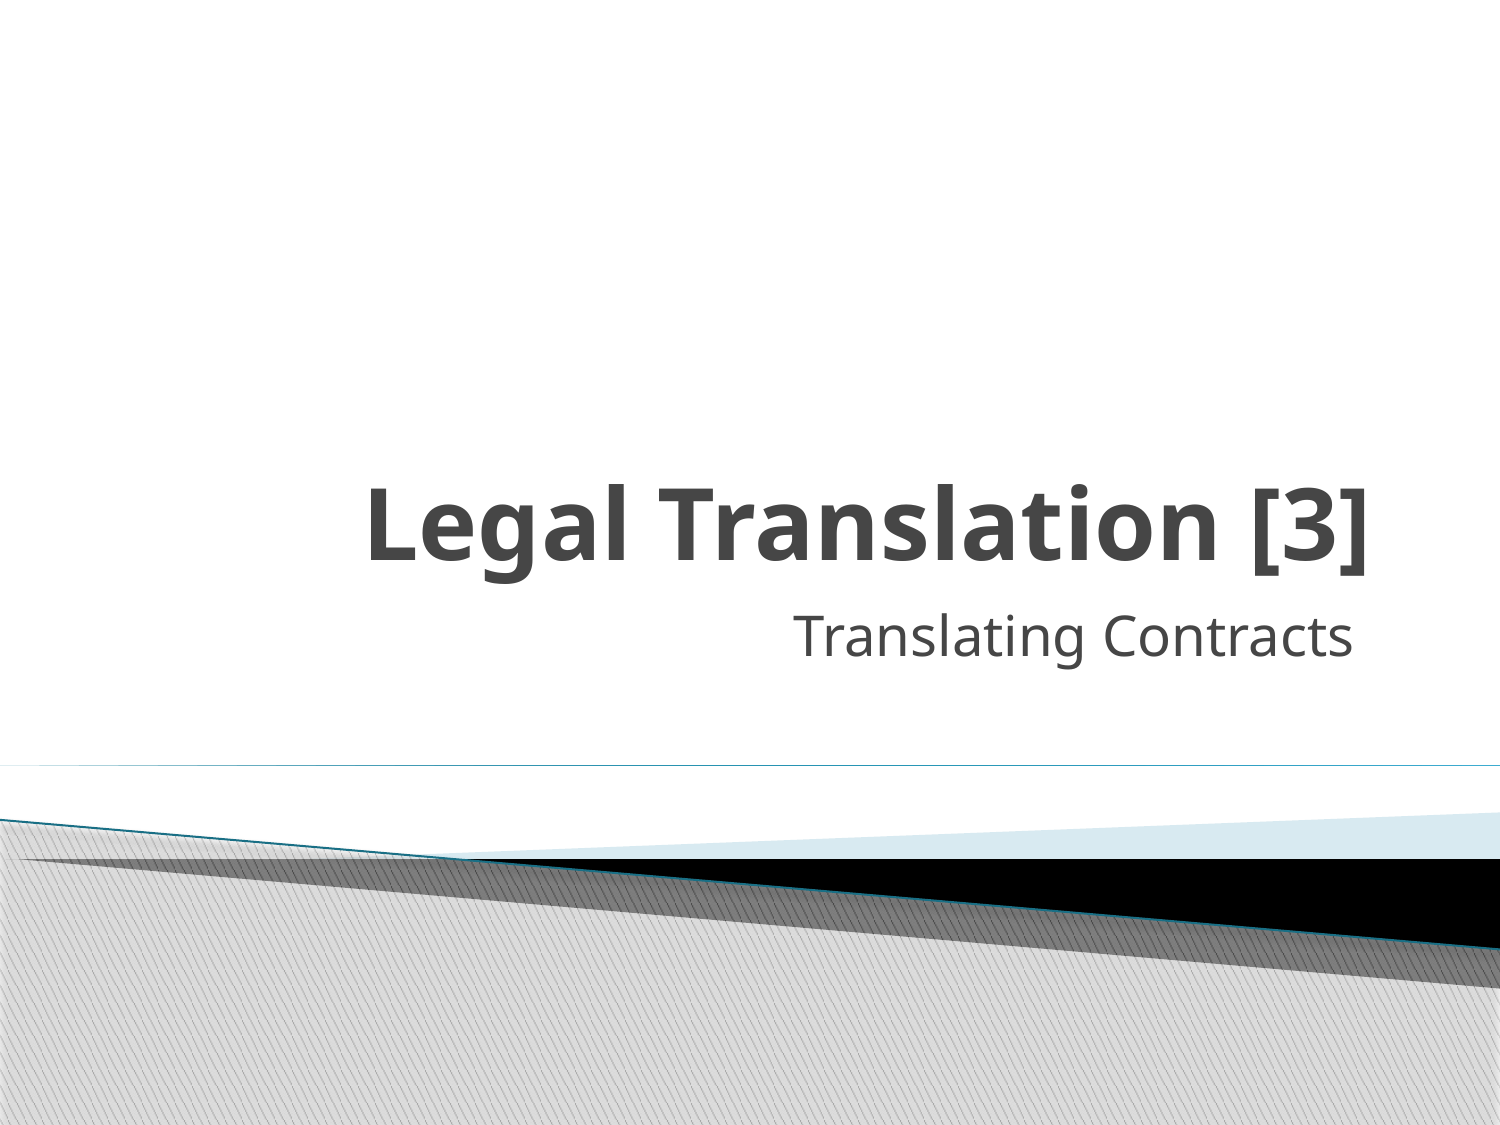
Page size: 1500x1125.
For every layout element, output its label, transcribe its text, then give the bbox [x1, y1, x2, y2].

picture [5, 859, 1500, 989]
subtitle Translating Contracts [112, 592, 1388, 790]
title Legal Translation [3] [112, 287, 1388, 588]
